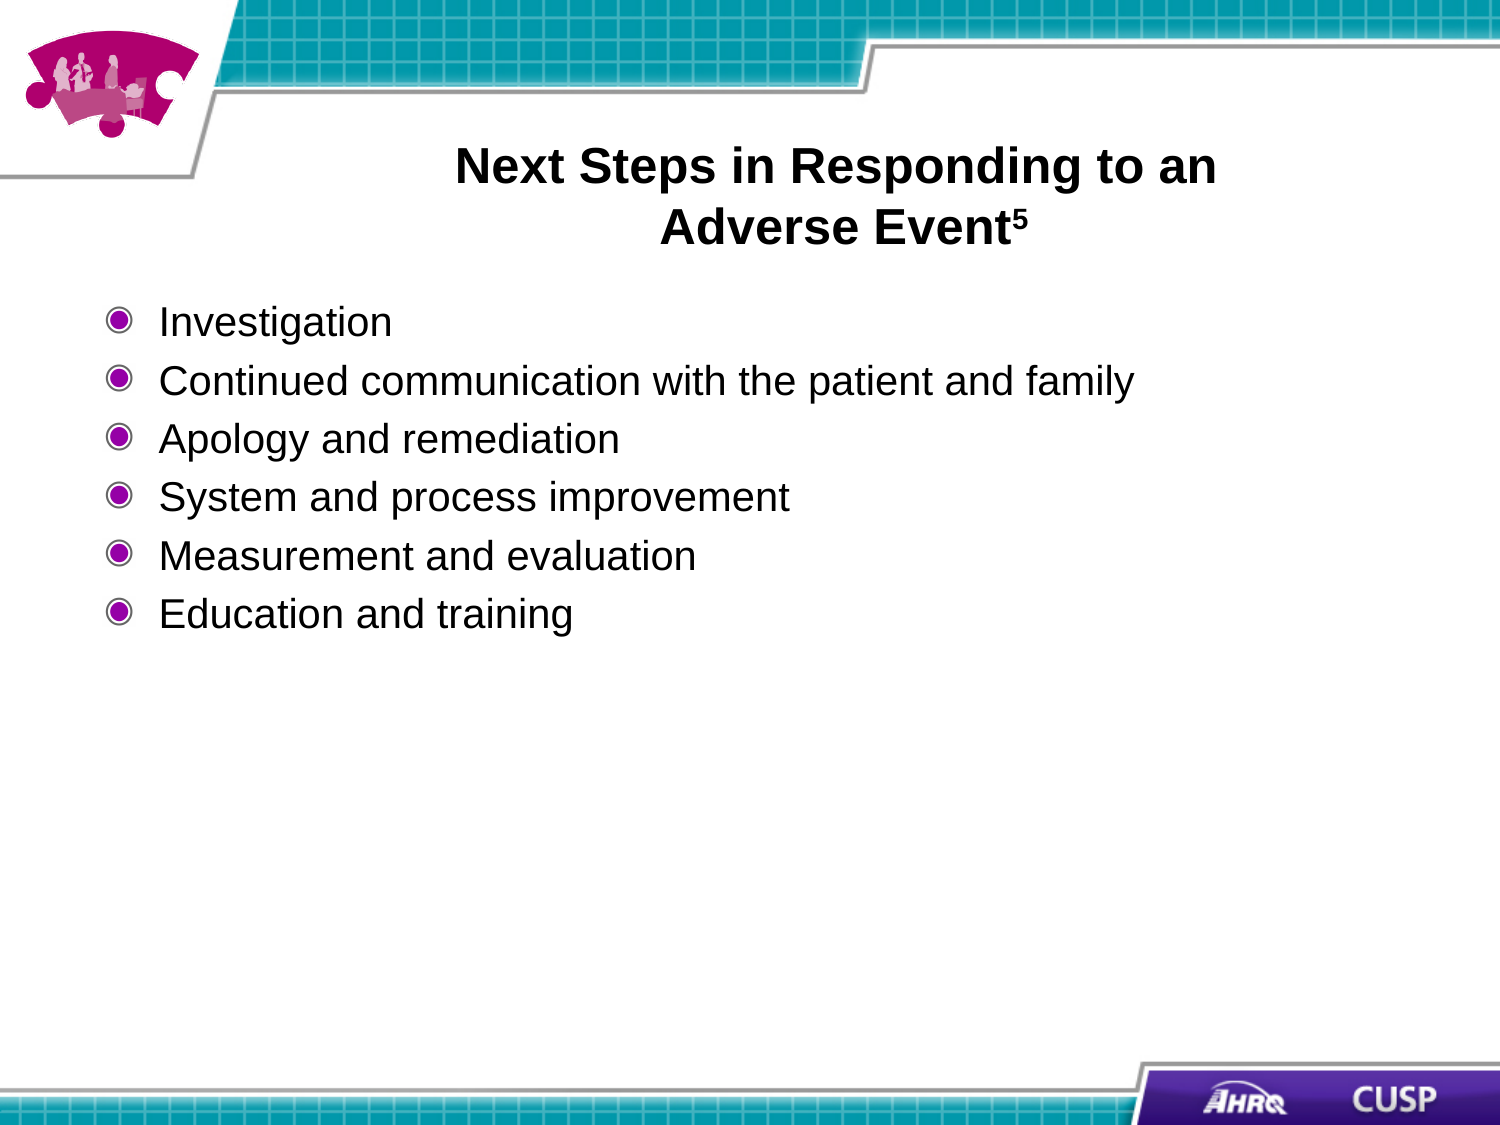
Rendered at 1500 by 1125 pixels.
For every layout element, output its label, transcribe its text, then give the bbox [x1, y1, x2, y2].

list Investigation Continued communication with the patient and family Apology and remediation System and process improvement Measurement and evaluation Education and training [87, 287, 1425, 938]
picture [0, 0, 1500, 1125]
title Next Steps in Responding to an Adverse Event5 [237, 125, 1450, 263]
